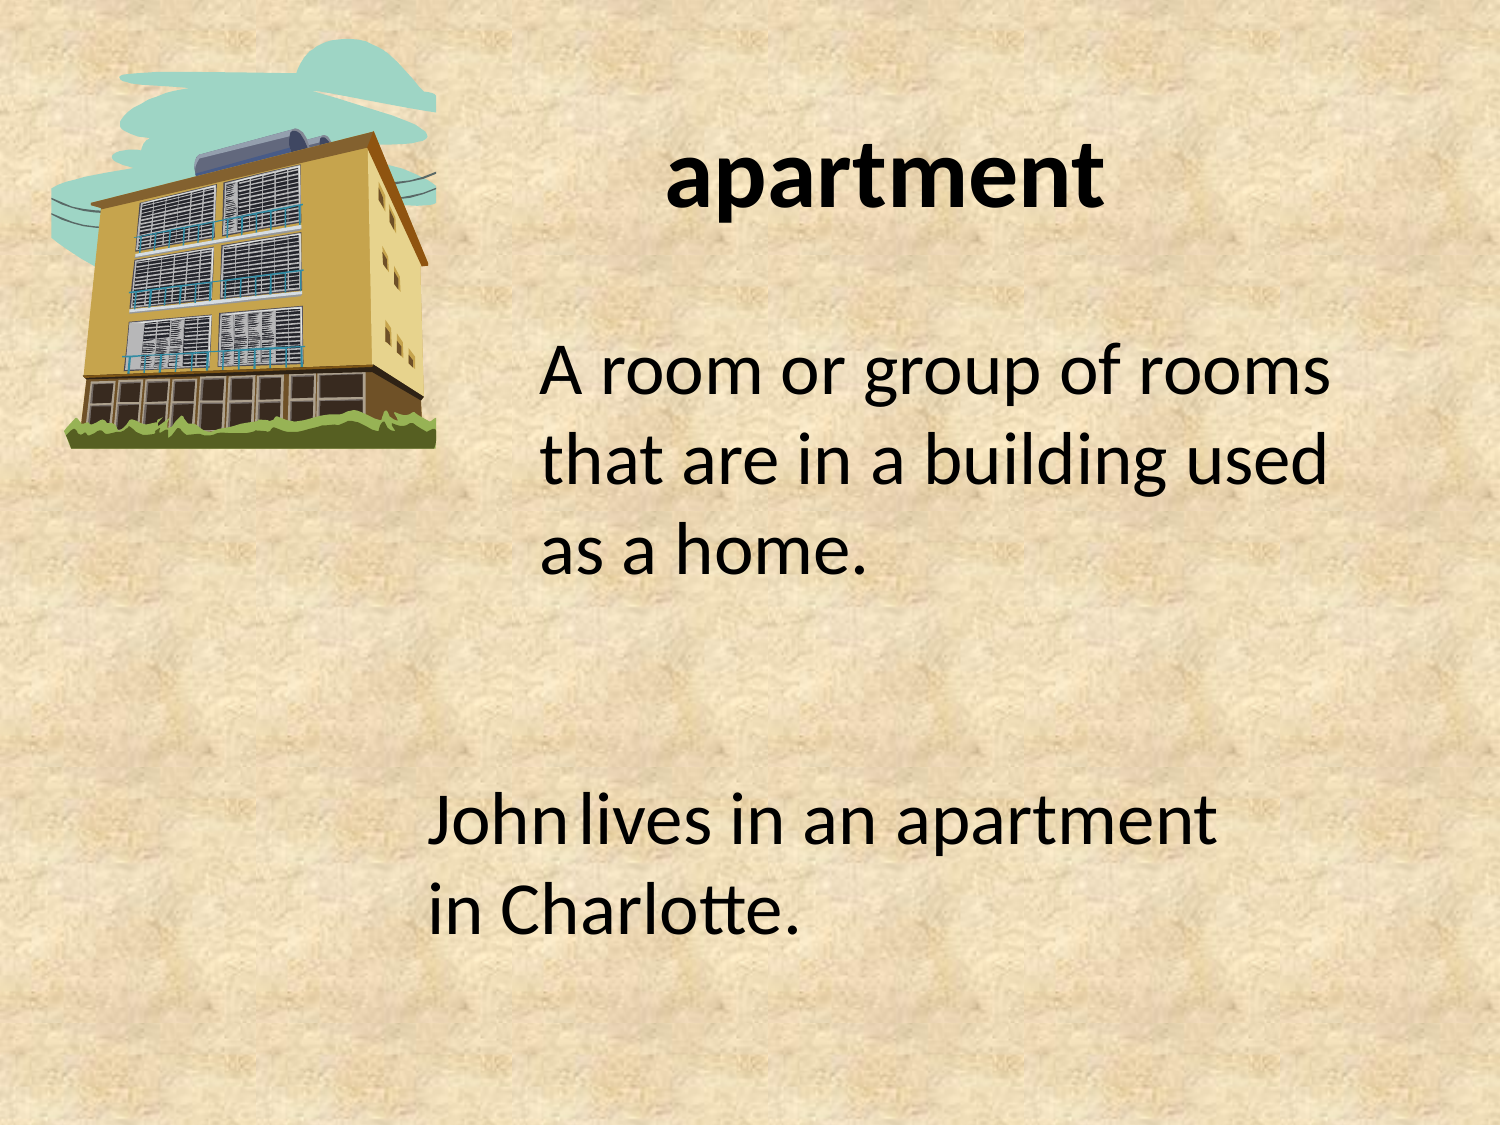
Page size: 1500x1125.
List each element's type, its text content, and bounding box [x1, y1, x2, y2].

text_box A room or group of rooms that are in a building used as a home. [524, 312, 1425, 598]
text_box apartment [649, 99, 1400, 235]
picture [0, 0, 1500, 1125]
text_box John lives in an apartment in Charlotte. [412, 762, 1300, 958]
